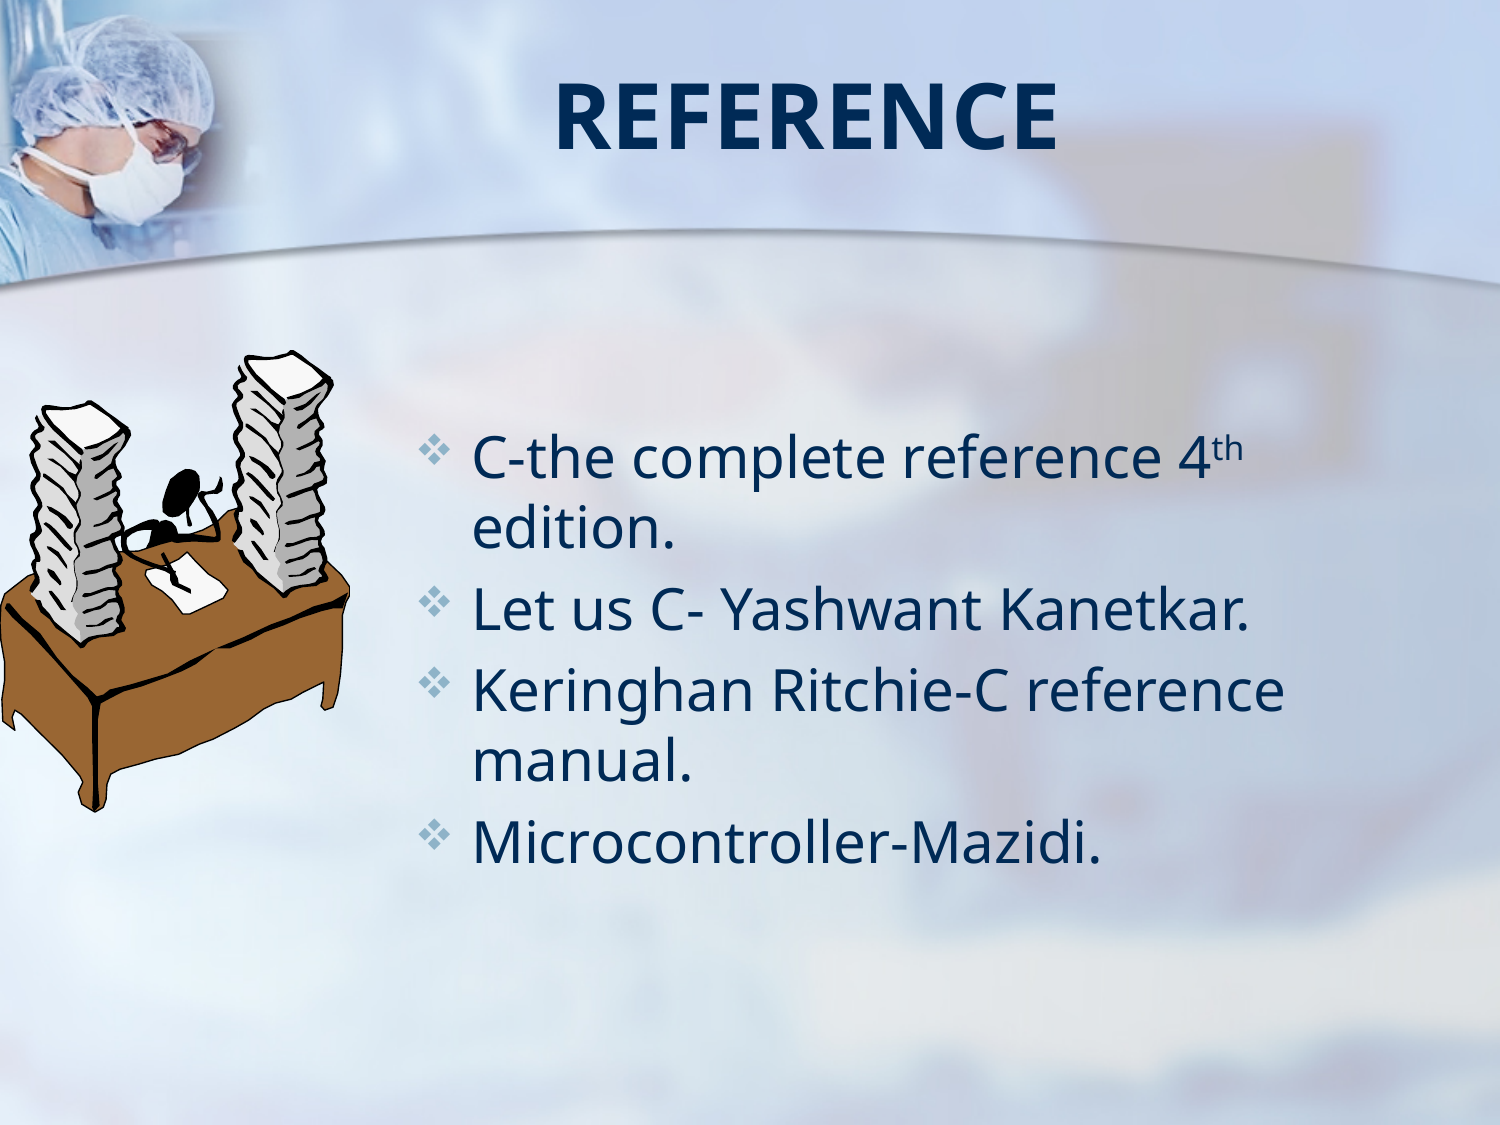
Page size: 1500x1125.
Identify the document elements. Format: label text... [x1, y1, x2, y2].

picture [0, 0, 1500, 1125]
list C-the complete reference 4th edition. Let us C- Yashwant Kanetkar. Keringhan Ritchie-C reference manual. Microcontroller-Mazidi. [399, 412, 1413, 838]
title reference [199, 24, 1413, 201]
